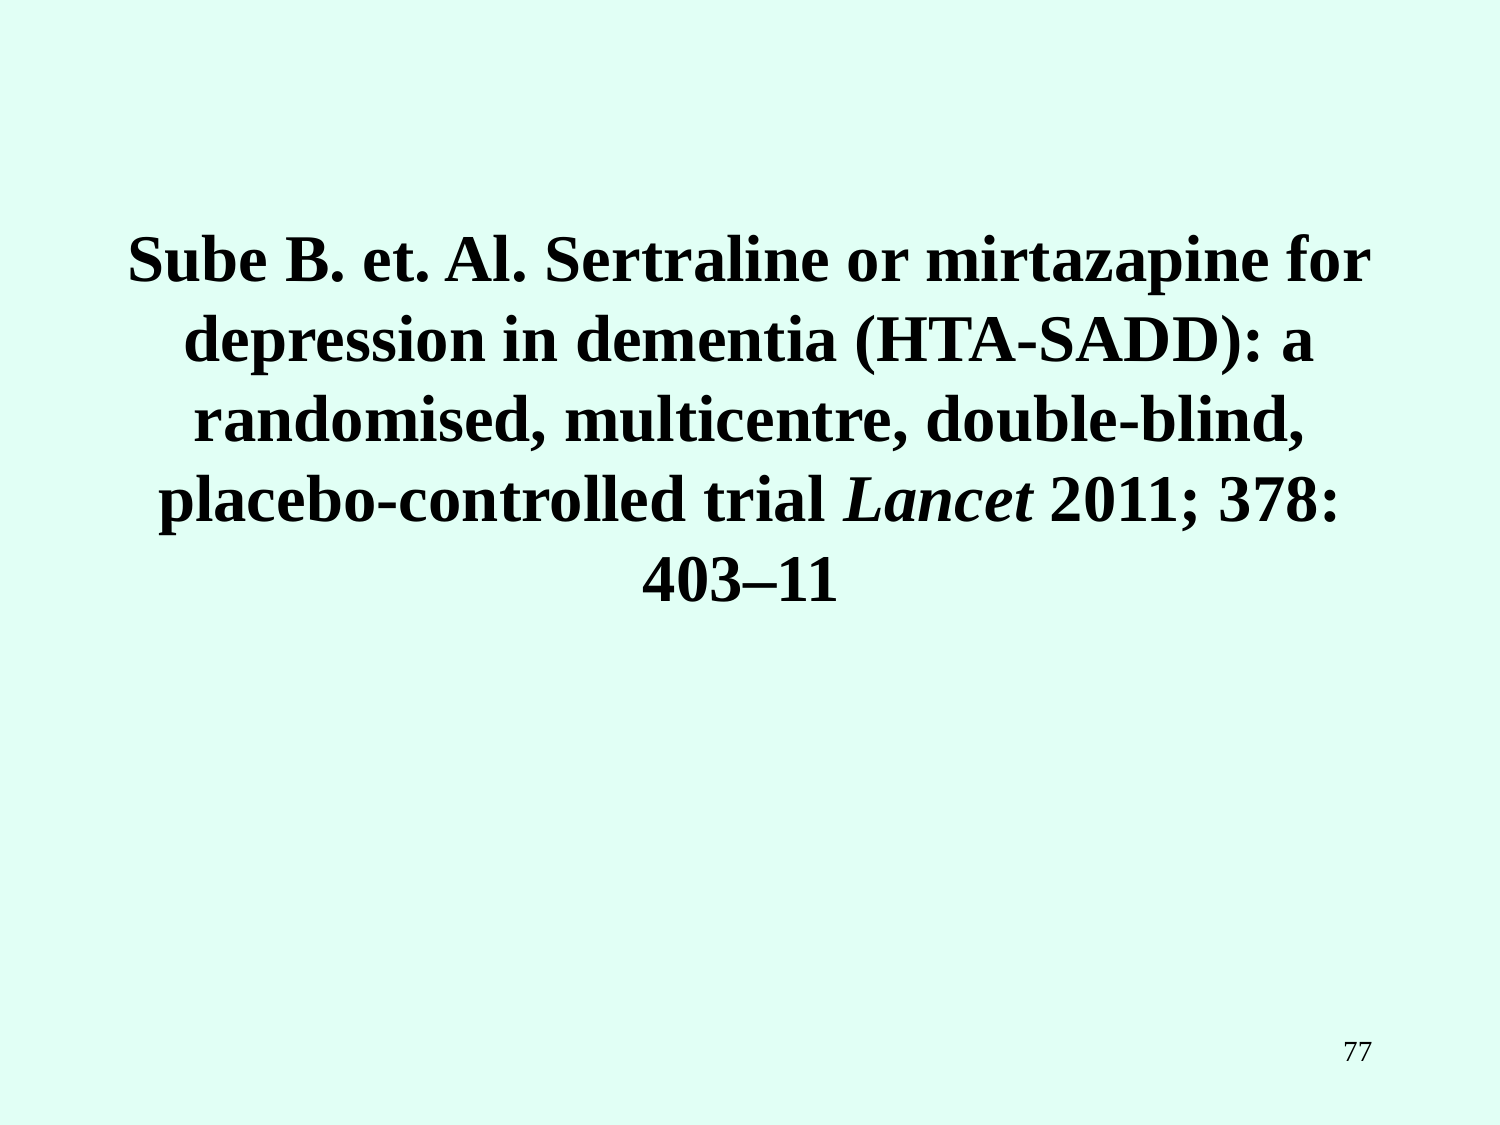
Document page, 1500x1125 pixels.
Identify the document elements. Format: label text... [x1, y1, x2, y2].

title Sube B. et. Al. Sertraline or mirtazapine for depression in dementia (HTA-SADD): a randomised, multicentre, double-blind, placebo-controlled trial Lancet 2011; 378: 403–11 [112, 349, 1388, 591]
text_box 77 [1074, 1024, 1388, 1100]
